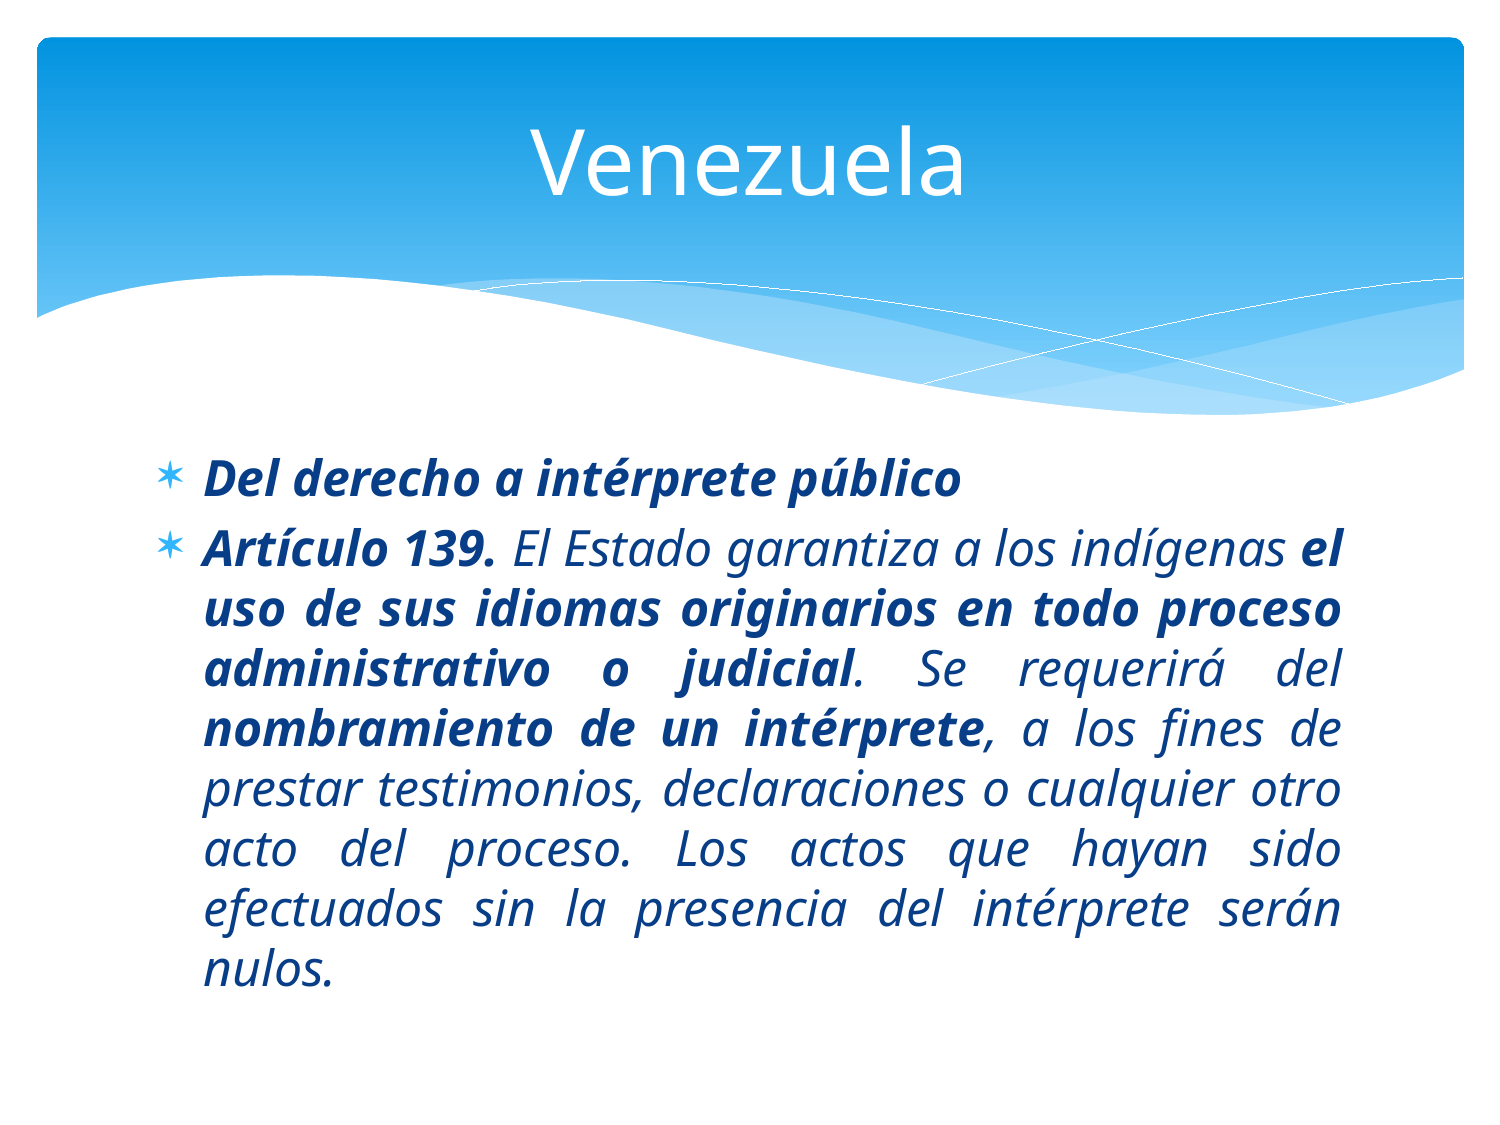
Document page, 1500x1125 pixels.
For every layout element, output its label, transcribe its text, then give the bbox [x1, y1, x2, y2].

title Venezuela [75, 55, 1425, 261]
list Del derecho a intérprete público Artículo 139. El Estado garantiza a los indígenas el uso de sus idiomas originarios en todo proceso administrativo o judicial. Se requerirá del nombramiento de un intérprete, a los fines de prestar testimonios, declaraciones o cualquier otro acto del proceso. Los actos que hayan sido efectuados sin la presencia del intérprete serán nulos. [143, 438, 1359, 1005]
